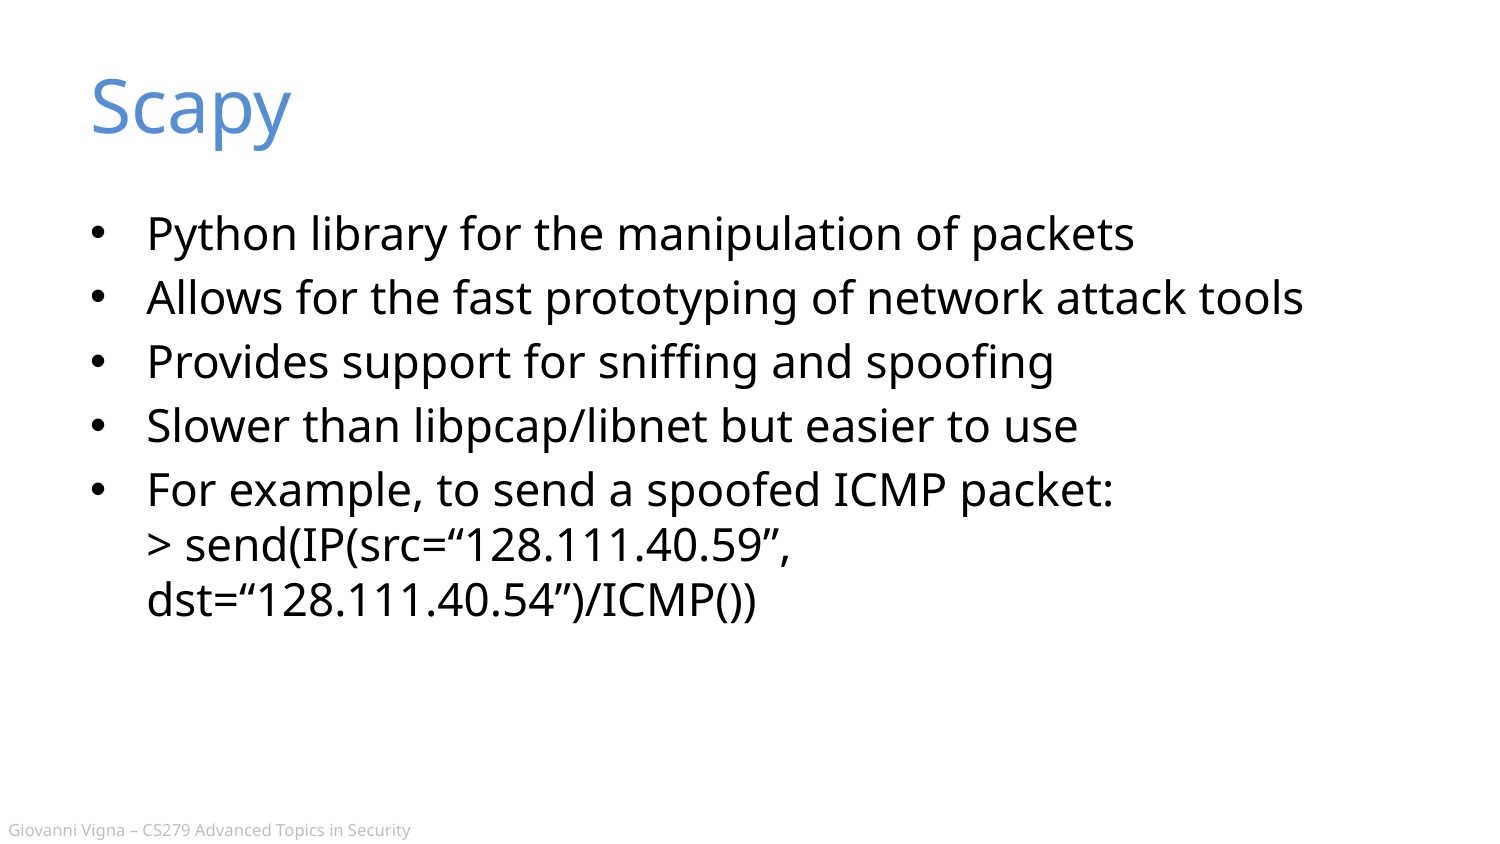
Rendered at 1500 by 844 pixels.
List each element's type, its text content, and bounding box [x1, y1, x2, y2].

title Scapy [75, 33, 1425, 175]
list Python library for the manipulation of packets Allows for the fast prototyping of network attack tools Provides support for sniffing and spoofing Slower than libpcap/libnet but easier to use For example, to send a spoofed ICMP packet: > send(IP(src=“128.111.40.59”, dst=“128.111.40.54”)/ICMP()) [75, 196, 1425, 813]
